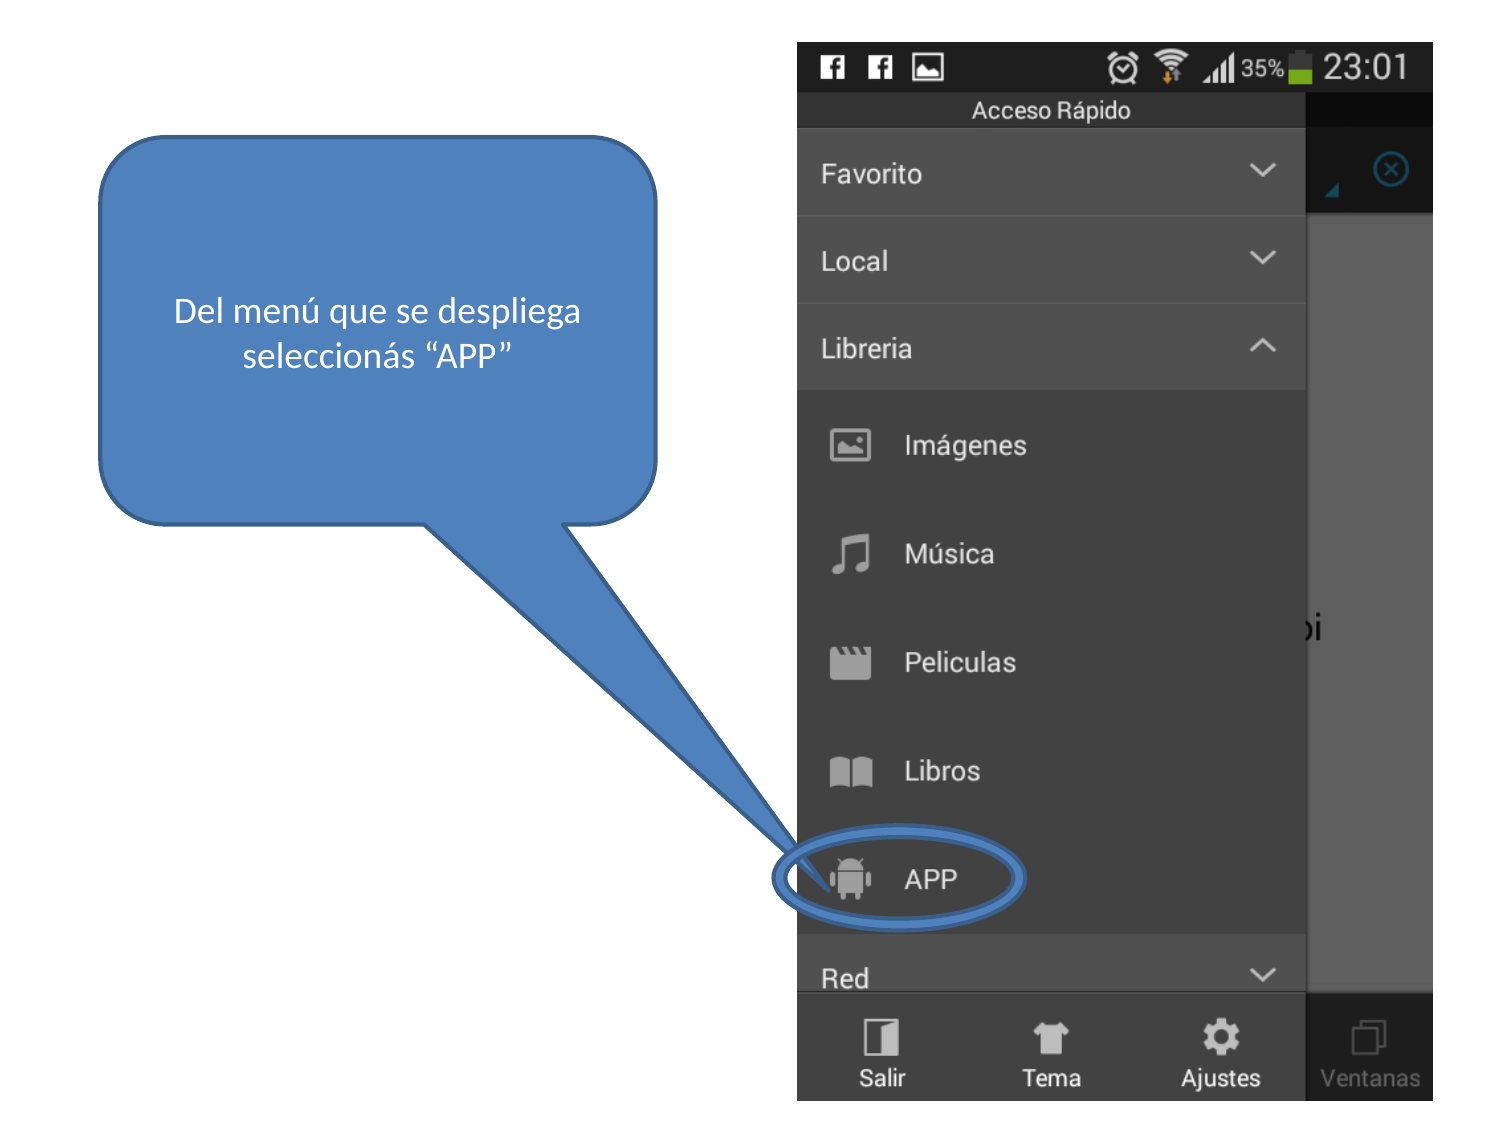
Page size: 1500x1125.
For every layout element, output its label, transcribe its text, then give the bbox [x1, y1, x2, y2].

text_box Del menú que se despliega seleccionás “APP” [98, 135, 791, 854]
picture [796, 42, 1433, 1102]
text_box [771, 848, 791, 908]
